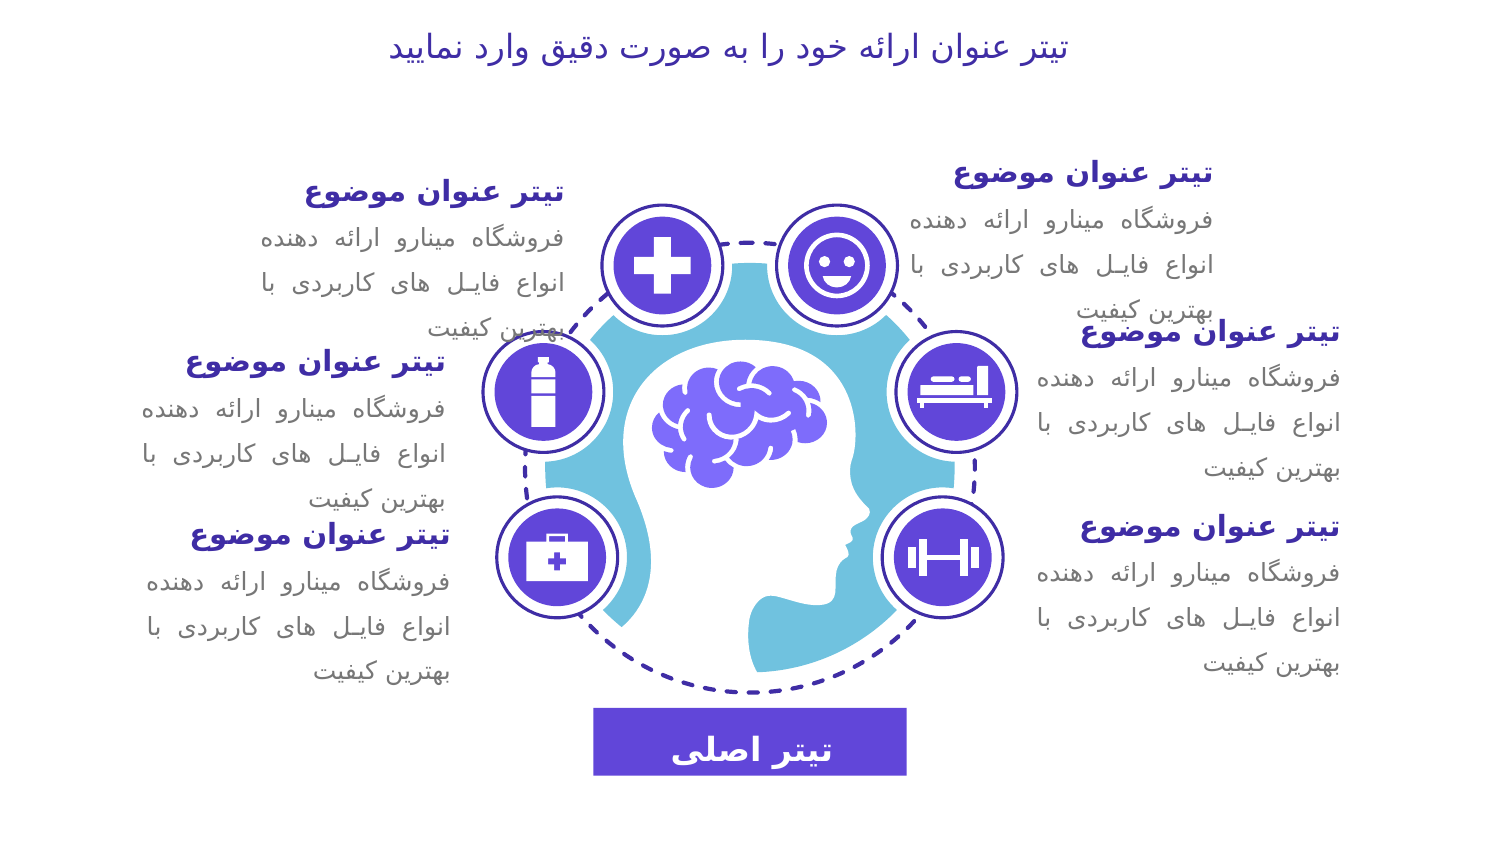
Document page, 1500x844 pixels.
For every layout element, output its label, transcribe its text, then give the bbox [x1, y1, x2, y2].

text_box [621, 216, 704, 239]
text_box [608, 205, 717, 239]
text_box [496, 496, 618, 618]
text_box تیتر عنوان موضوع فروشگاه مینارو ارائه دهنده انواع فایل های کاربردی با بهترین کیفیت [887, 128, 1229, 331]
text_box [593, 707, 609, 776]
text_box تیتر عنوان موضوع فروشگاه مینارو ارائه دهنده انواع فایل های کاربردی با بهترین کیفیت [119, 317, 461, 520]
text_box [981, 526, 992, 588]
text_box [817, 232, 857, 239]
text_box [523, 241, 977, 695]
text_box [784, 205, 887, 239]
text_box [981, 511, 1004, 603]
text_box [981, 349, 1006, 435]
text_box [981, 337, 1014, 447]
text_box تیتر عنوان موضوع فروشگاه مینارو ارائه دهنده انواع فایل های کاربردی با بهترین کیفیت [124, 490, 466, 693]
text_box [916, 365, 992, 409]
text_box [795, 216, 879, 239]
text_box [907, 538, 980, 576]
text_box [894, 707, 907, 776]
text_box تیتر عنوان موضوع فروشگاه مینارو ارائه دهنده انواع فایل های کاربردی با بهترین کیفیت [1014, 287, 1356, 489]
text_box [482, 331, 605, 453]
text_box تیتر عنوان ارائه خود را به صورت دقیق وارد نمایید [225, 17, 1234, 73]
text_box تیتر اصلی موضوع [609, 703, 894, 835]
text_box تیتر عنوان موضوع فروشگاه مینارو ارائه دهنده انواع فایل های کاربردی با بهترین کیفیت [238, 147, 580, 349]
text_box تیتر عنوان موضوع فروشگاه مینارو ارائه دهنده انواع فایل های کاربردی با بهترین کیفیت [1014, 489, 1356, 684]
